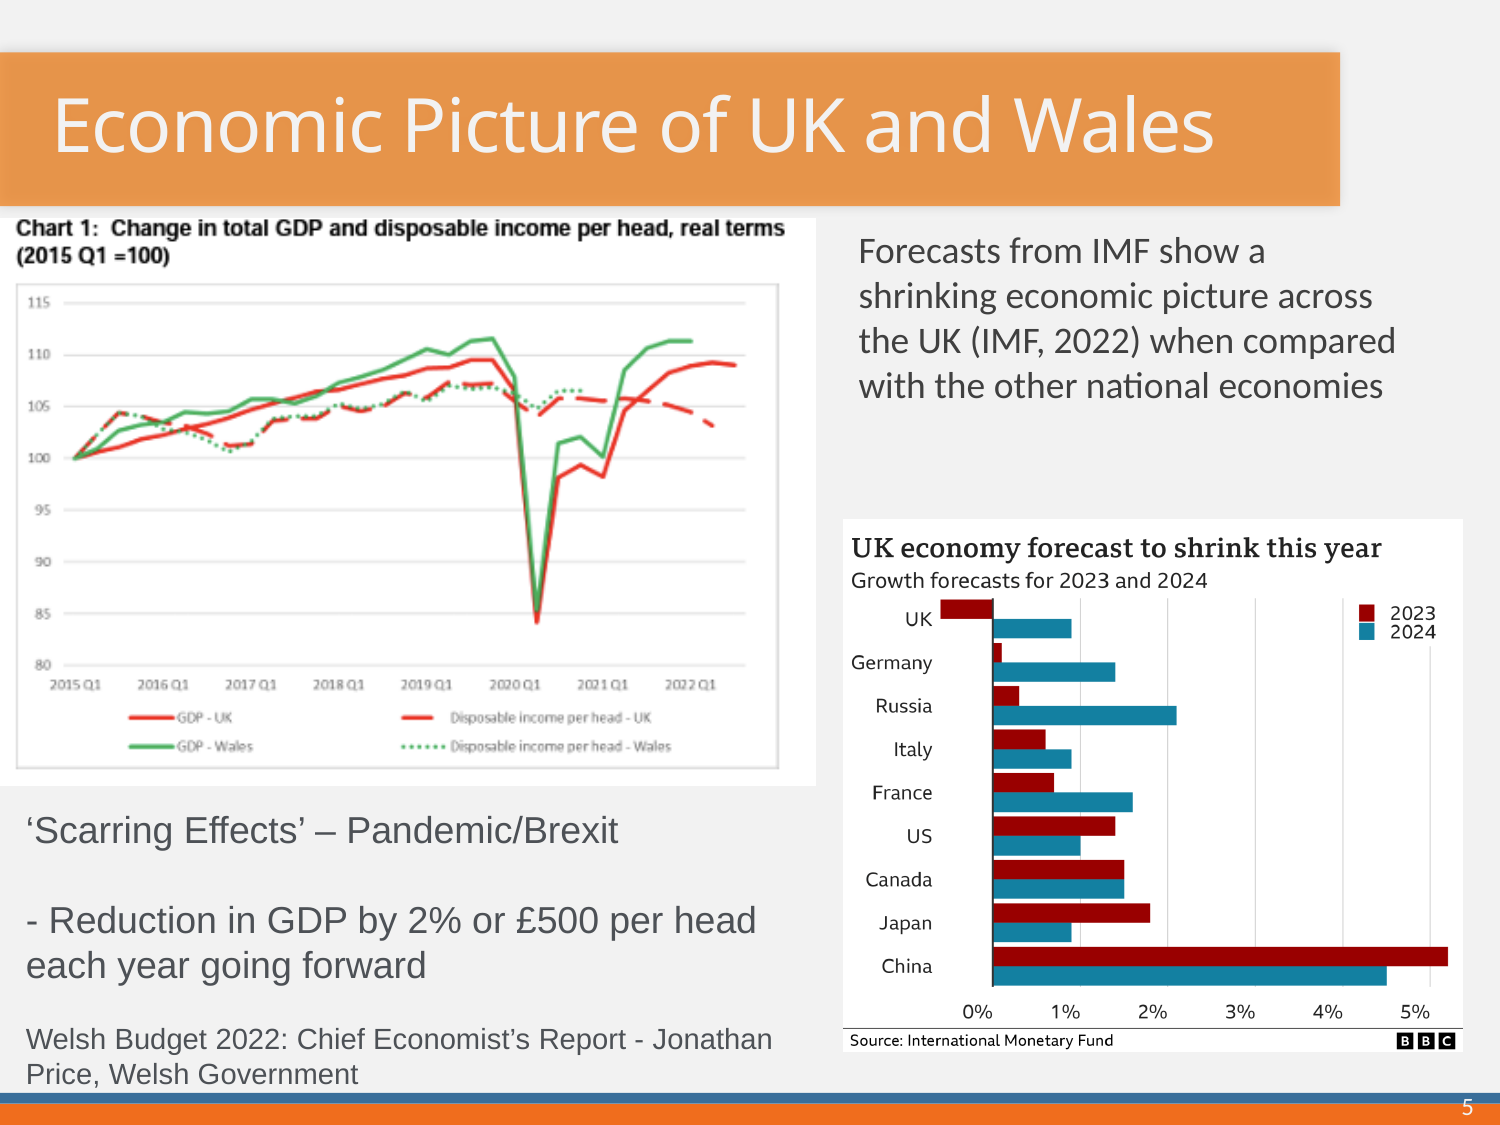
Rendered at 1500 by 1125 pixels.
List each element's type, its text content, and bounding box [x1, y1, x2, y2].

picture [0, 218, 817, 787]
text_box Forecasts from IMF show a shrinking economic picture across the UK (IMF, 2022) when compared with the other national economies [843, 218, 1427, 414]
picture [843, 519, 1463, 1052]
title Economic Picture of UK and Wales [0, 52, 1341, 207]
slide_number 5 [1406, 1081, 1489, 1125]
text_box ‘Scarring Effects’ – Pandemic/Brexit - Reduction in GDP by 2% or £500 per head each year going forward Welsh Budget 2022: Chief Economist’s Report - Jonathan Price, Welsh Government [11, 798, 816, 1098]
